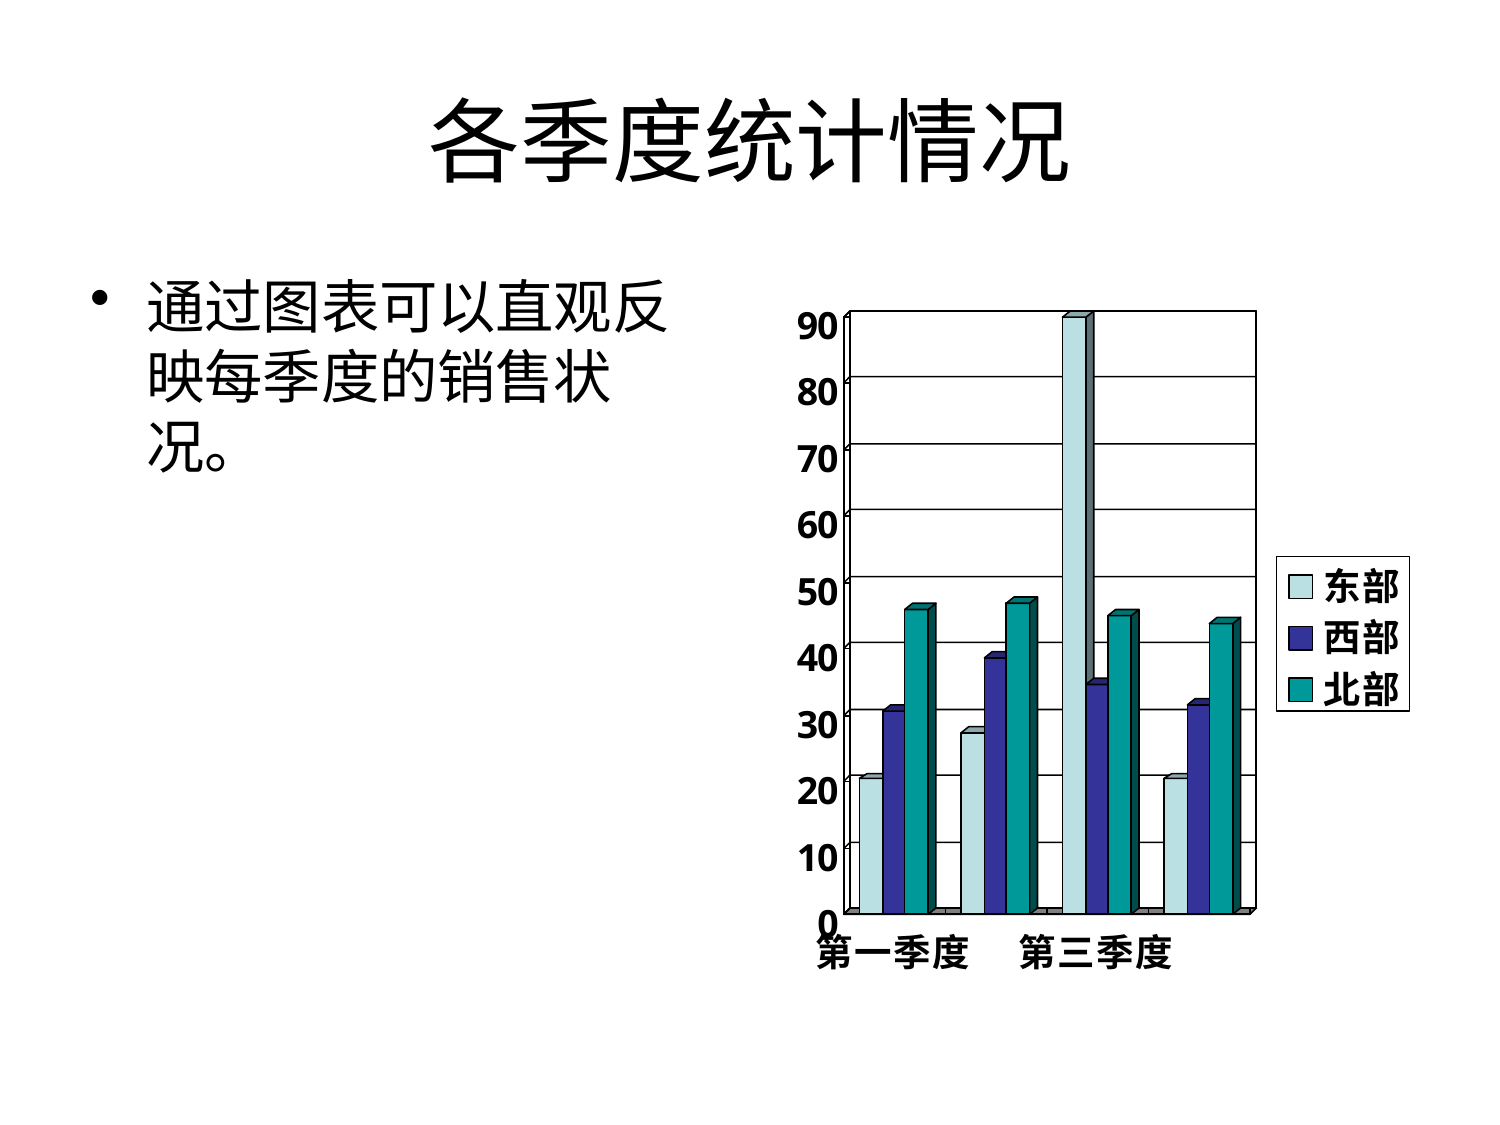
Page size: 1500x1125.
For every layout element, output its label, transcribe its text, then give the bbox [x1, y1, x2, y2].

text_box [762, 262, 1426, 1006]
title 各季度统计情况 [75, 45, 1425, 233]
list 通过图表可以直观反映每季度的销售状况。 [75, 262, 738, 1005]
